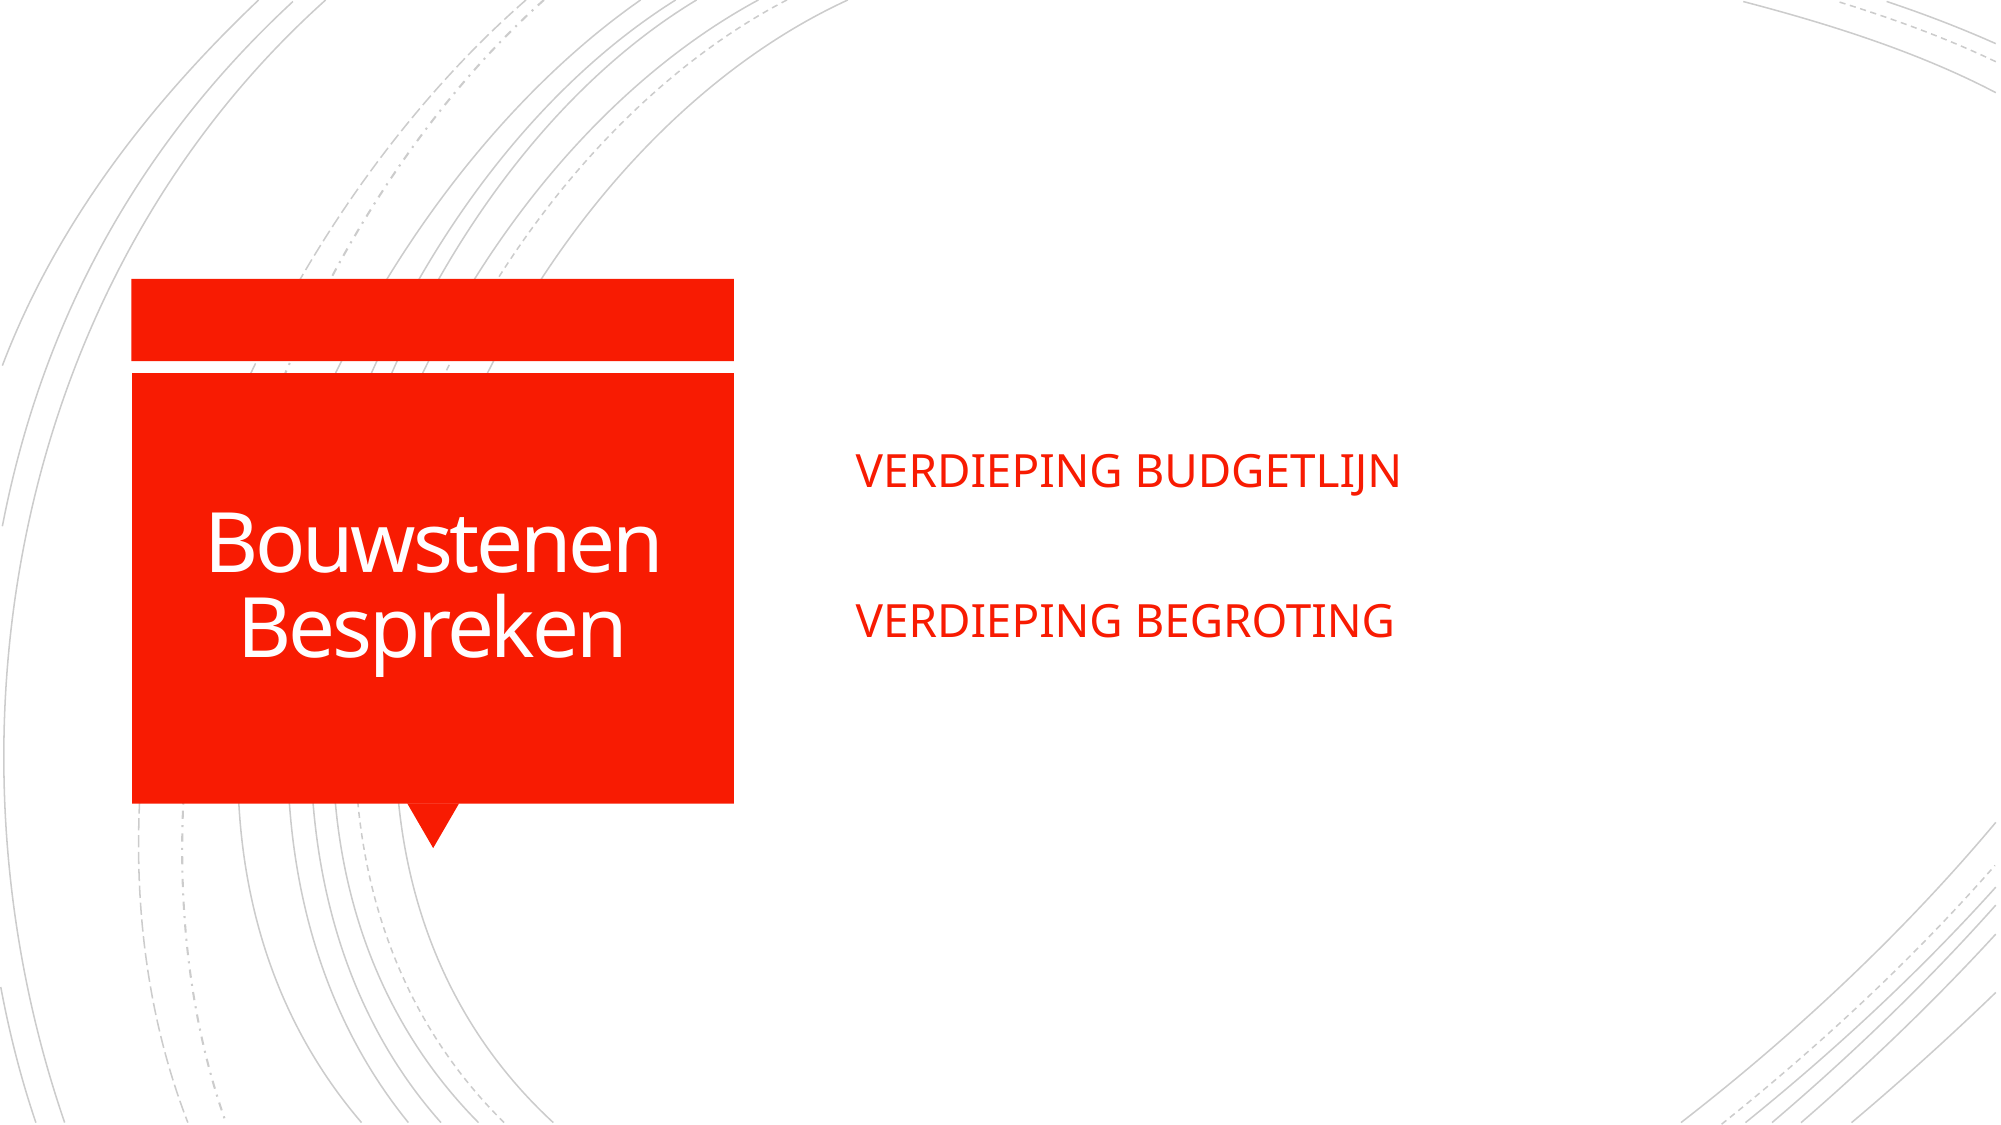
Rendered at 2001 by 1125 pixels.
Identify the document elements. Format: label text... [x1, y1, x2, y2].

list VERDIEPING BEGROTING [840, 562, 1869, 675]
list Verdieping Budgetlijn [840, 412, 1869, 526]
title Bouwstenen Bespreken [145, 387, 721, 792]
